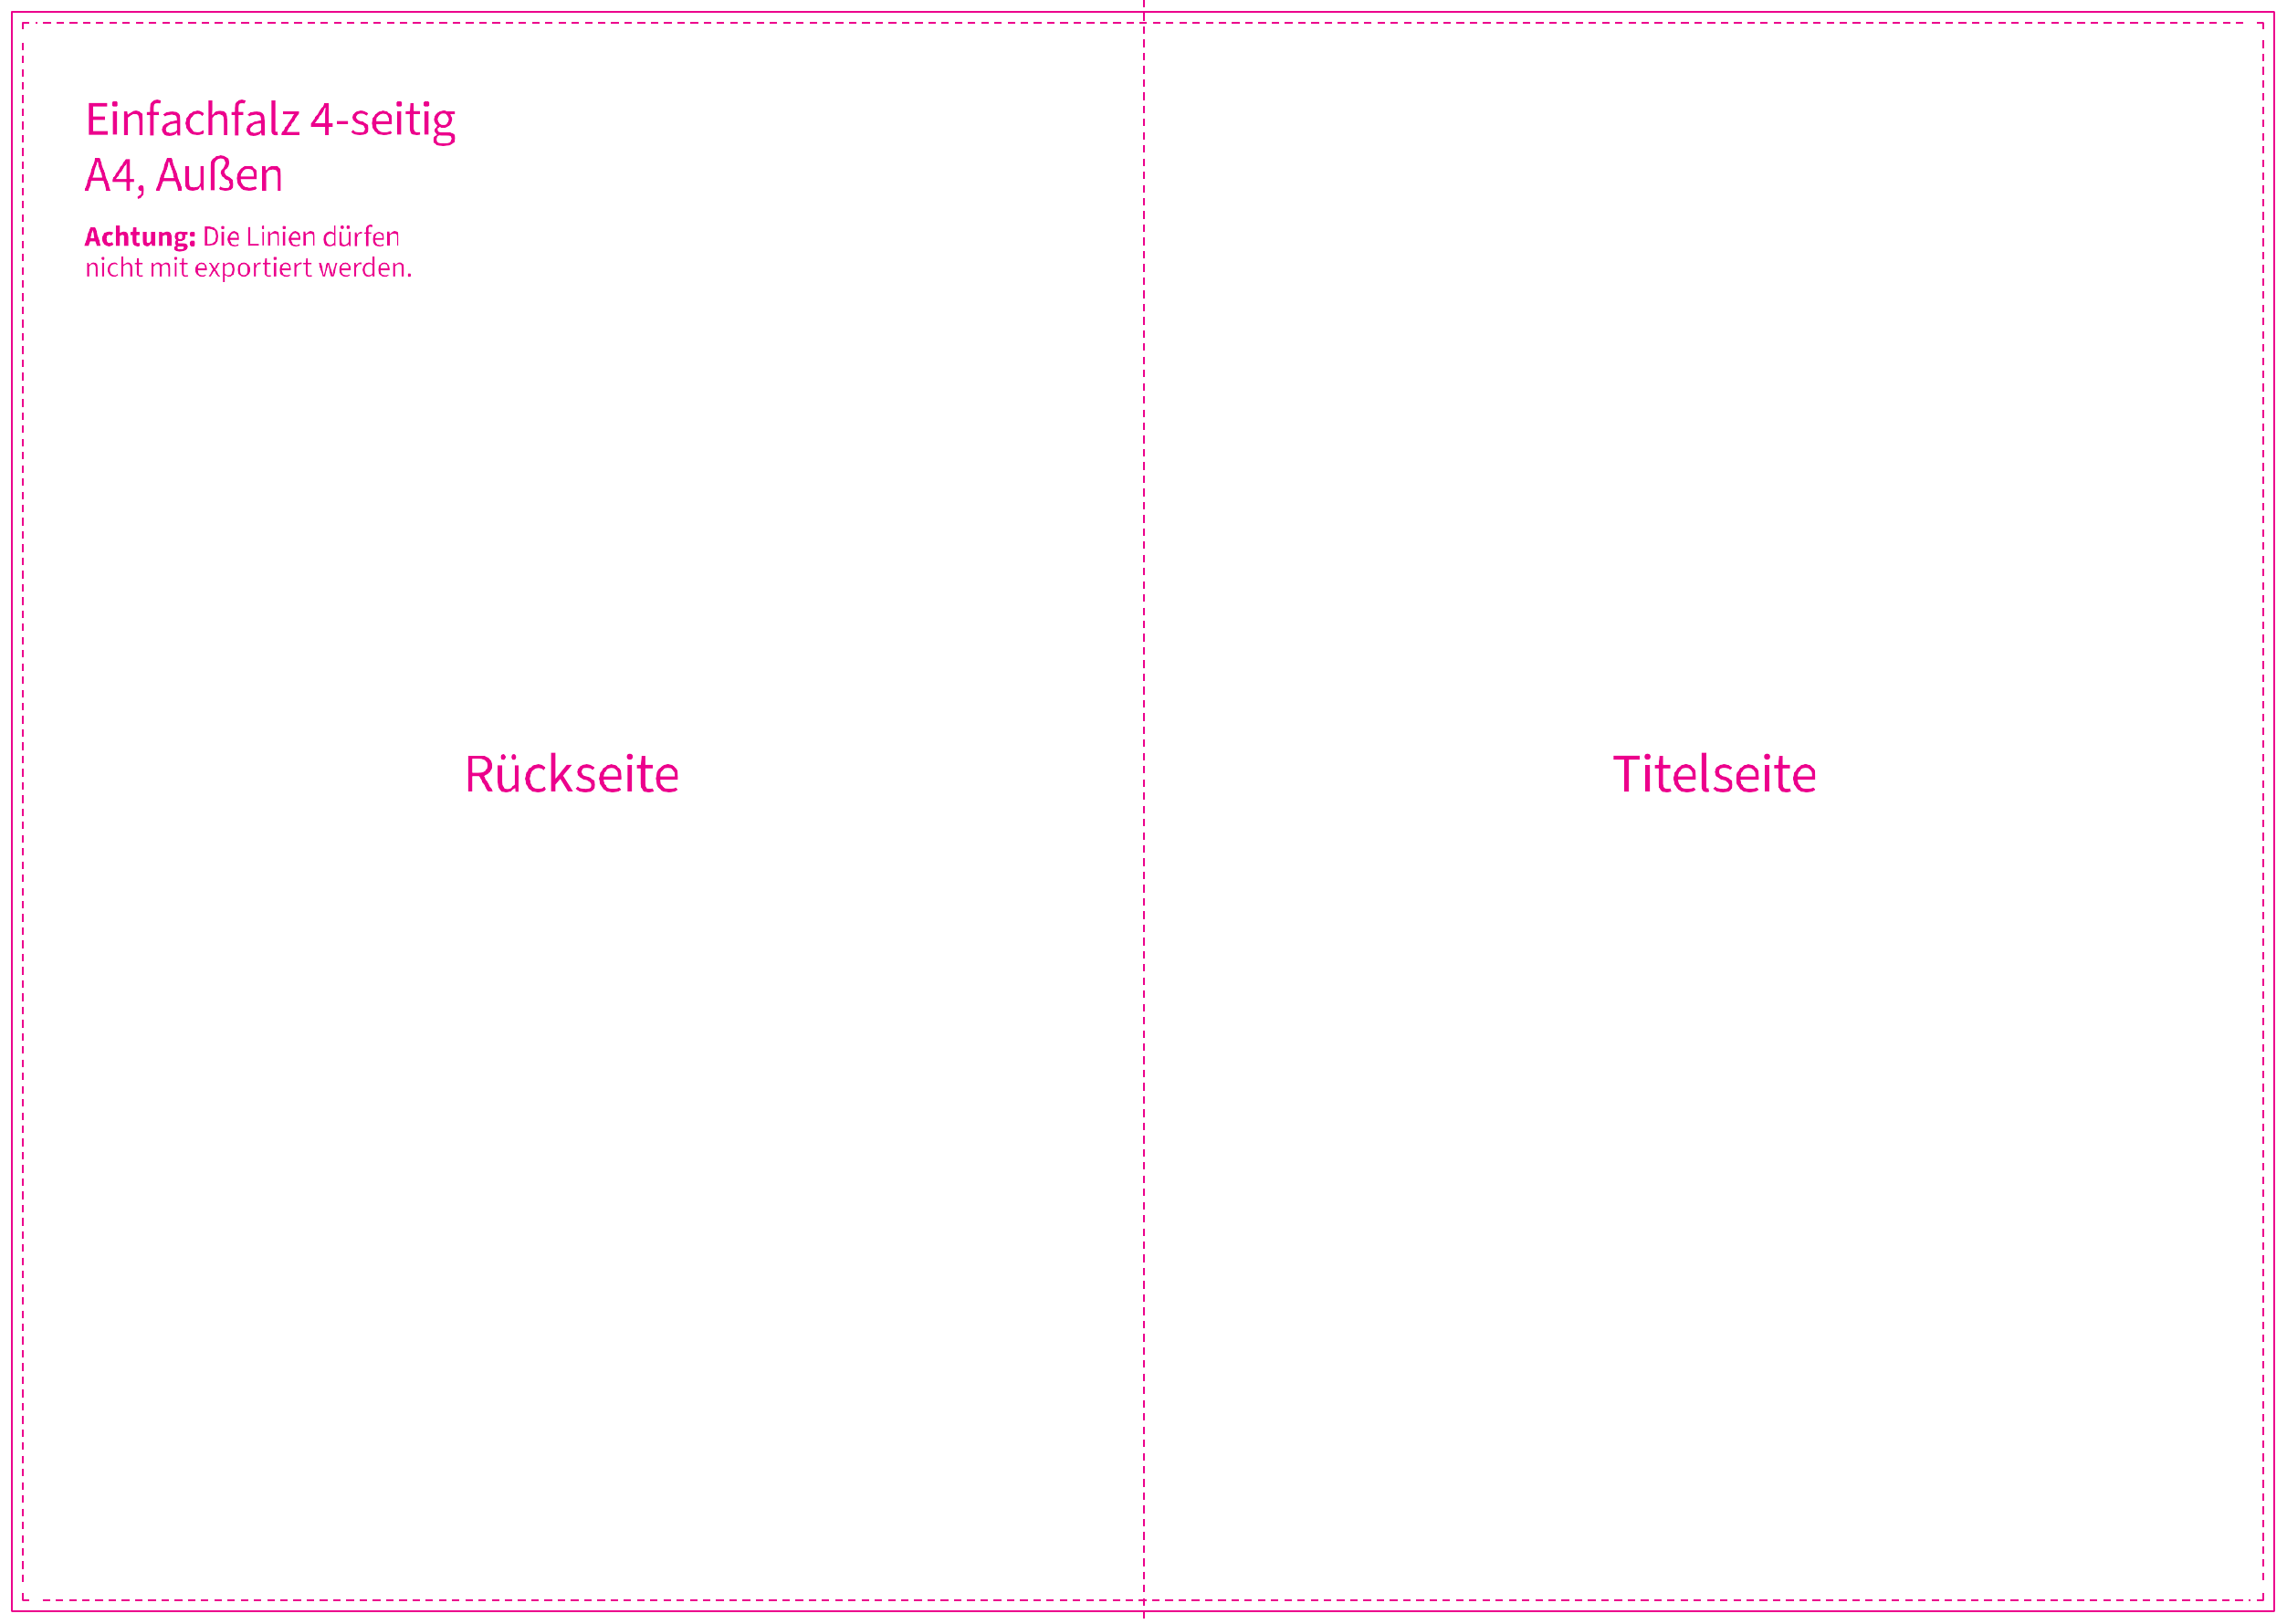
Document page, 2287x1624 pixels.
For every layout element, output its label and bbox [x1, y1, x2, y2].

text_box [10, 0, 2276, 1623]
